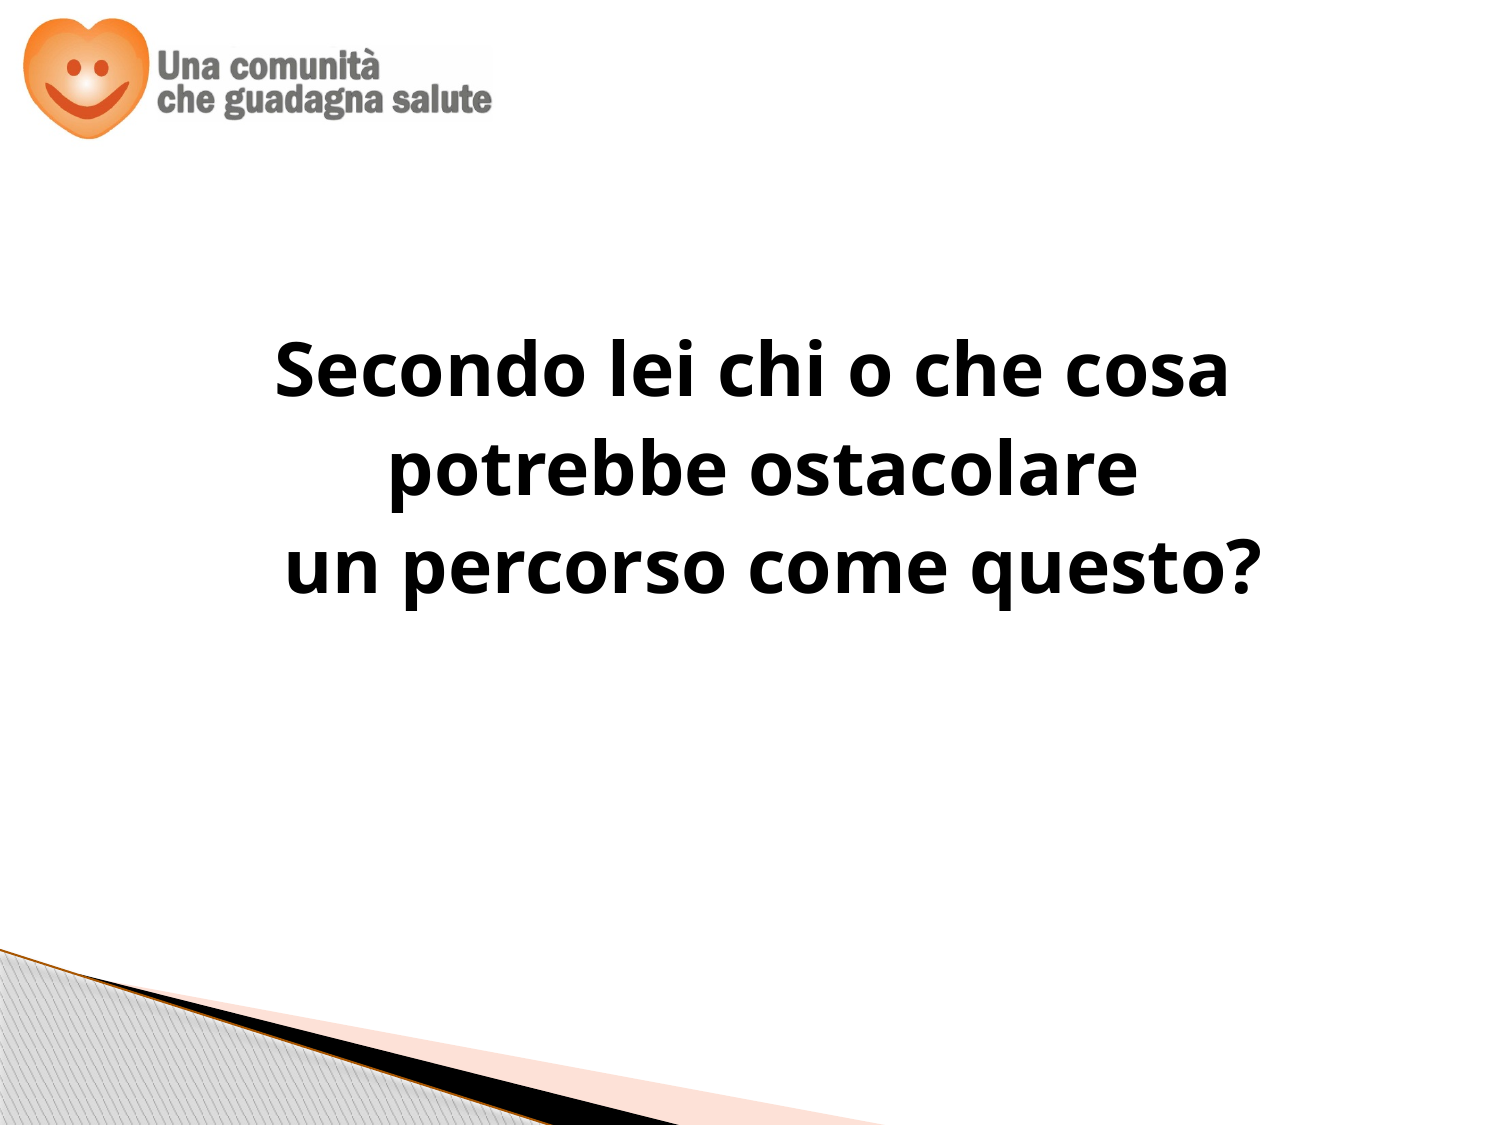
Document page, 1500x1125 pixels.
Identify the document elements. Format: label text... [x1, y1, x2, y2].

list Secondo lei chi o che cosa potrebbe ostacolare un percorso come questo? [88, 314, 1439, 669]
picture [5, 4, 503, 209]
